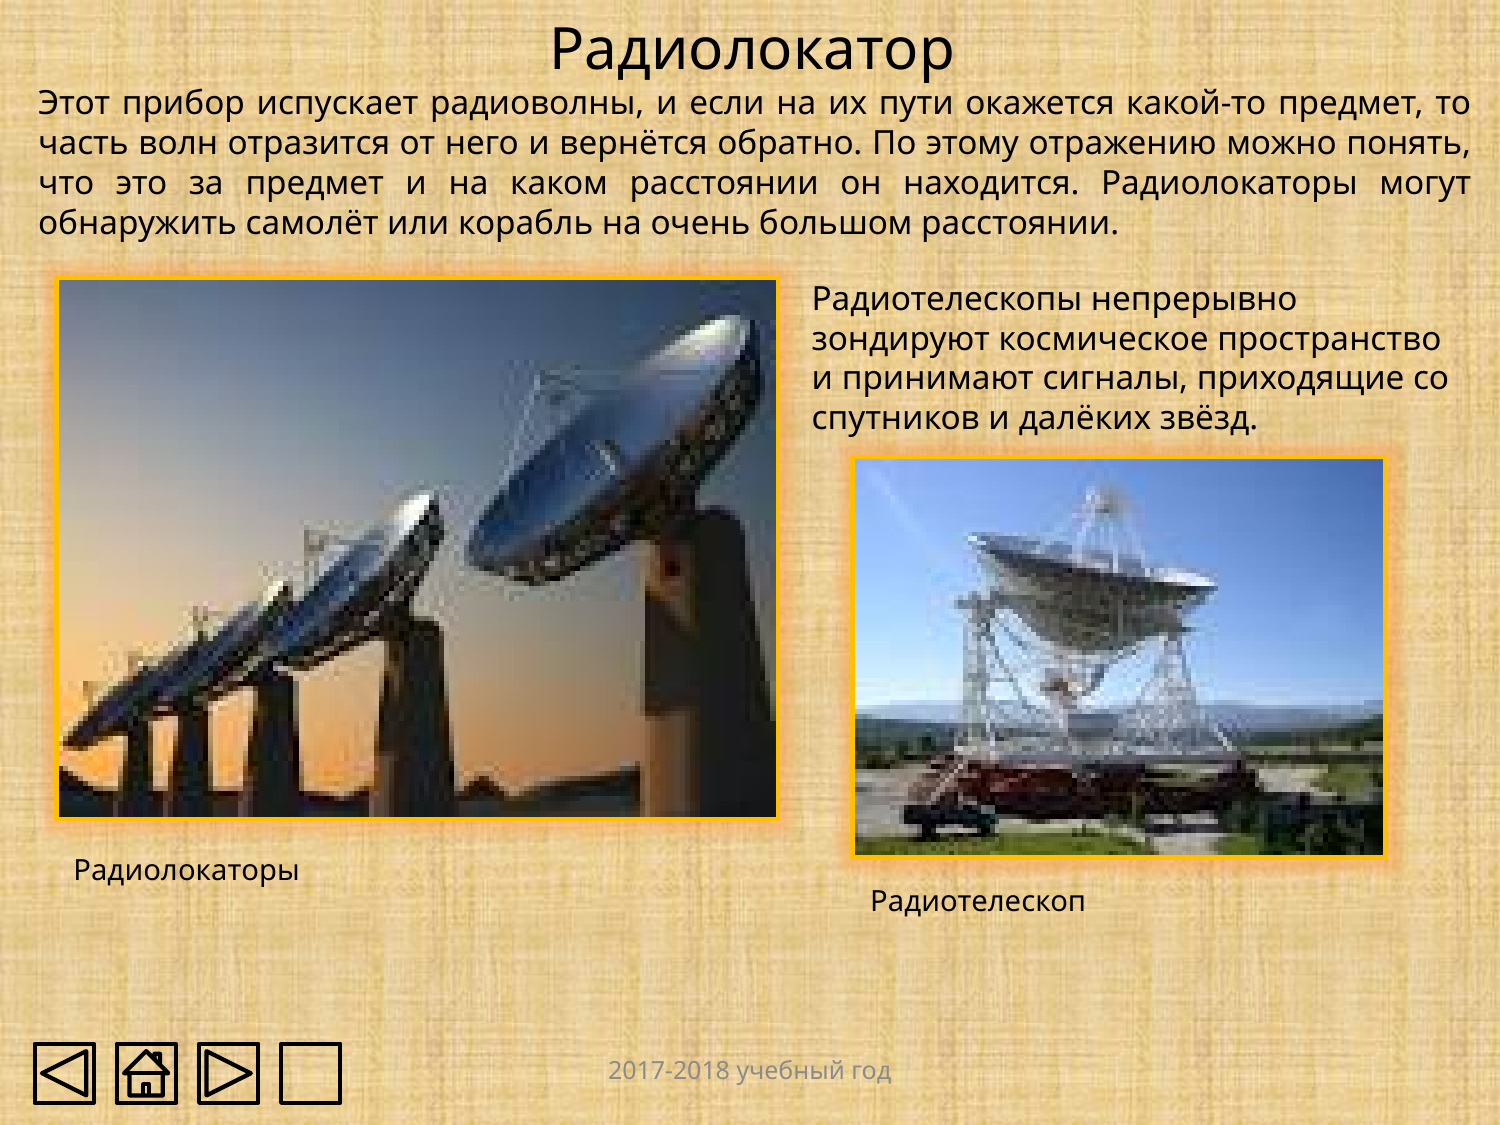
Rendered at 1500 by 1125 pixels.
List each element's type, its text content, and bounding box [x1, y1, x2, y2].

footer 2017-2018 учебный год [550, 1041, 950, 1102]
text_box Радиотелескопы непрерывно зондируют космическое пространство и принимают сигналы, приходящие со спутников и далёких звёзд. [799, 269, 1477, 444]
text_box Радиолокаторы [58, 843, 504, 894]
text_box Радиотелескоп [855, 879, 1243, 925]
picture [0, 0, 1500, 1125]
text_box Этот прибор испускает радиоволны, и если на их пути окажется какой-то предмет, то часть волн отразится от него и вернётся обратно. По этому отражению можно понять, что это за предмет и на каком расстоянии он находится. Радиолокаторы могут обнаружить самолёт или корабль на очень большом расстоянии. [23, 73, 1489, 249]
title Радиолокатор [75, 0, 1430, 73]
